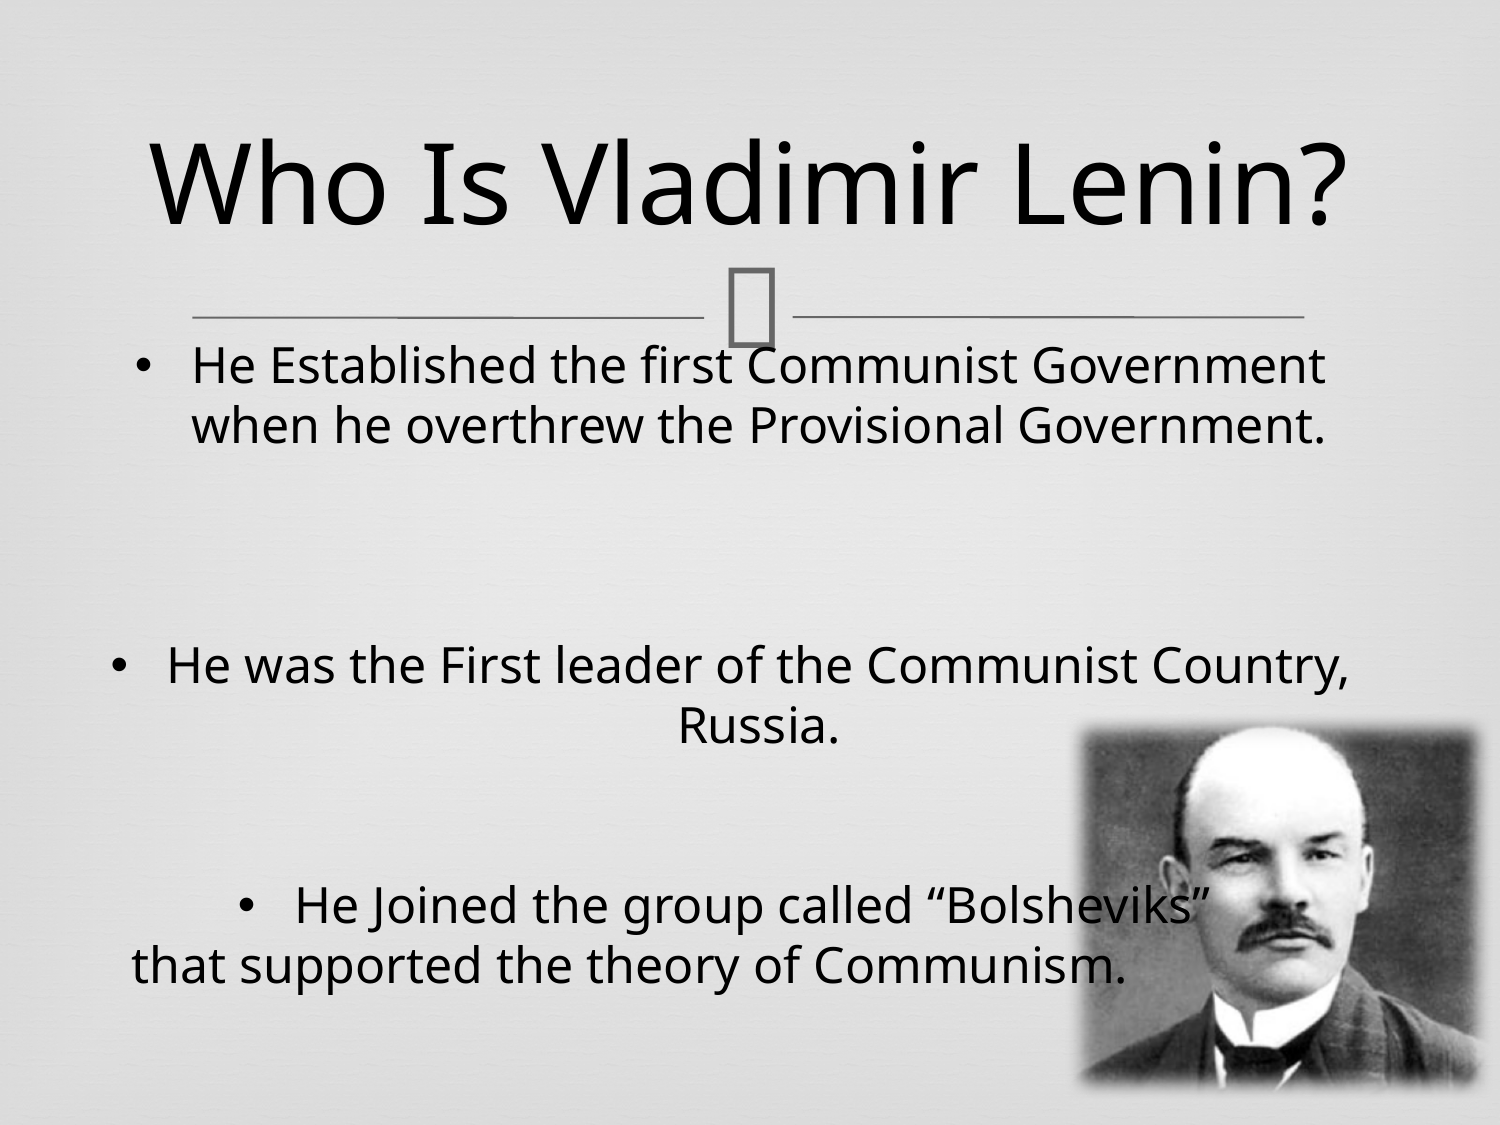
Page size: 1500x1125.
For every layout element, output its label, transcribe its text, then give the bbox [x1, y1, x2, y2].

title Who Is Vladimir Lenin? [112, 93, 1386, 267]
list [1063, 711, 1495, 1101]
text_box He Established the first Communist Government when he overthrew the Provisional Government. He was the First leader of the Communist Country, Russia. He Joined the group called “Bolsheviks” that supported the theory of Communism. [62, 326, 1400, 1125]
